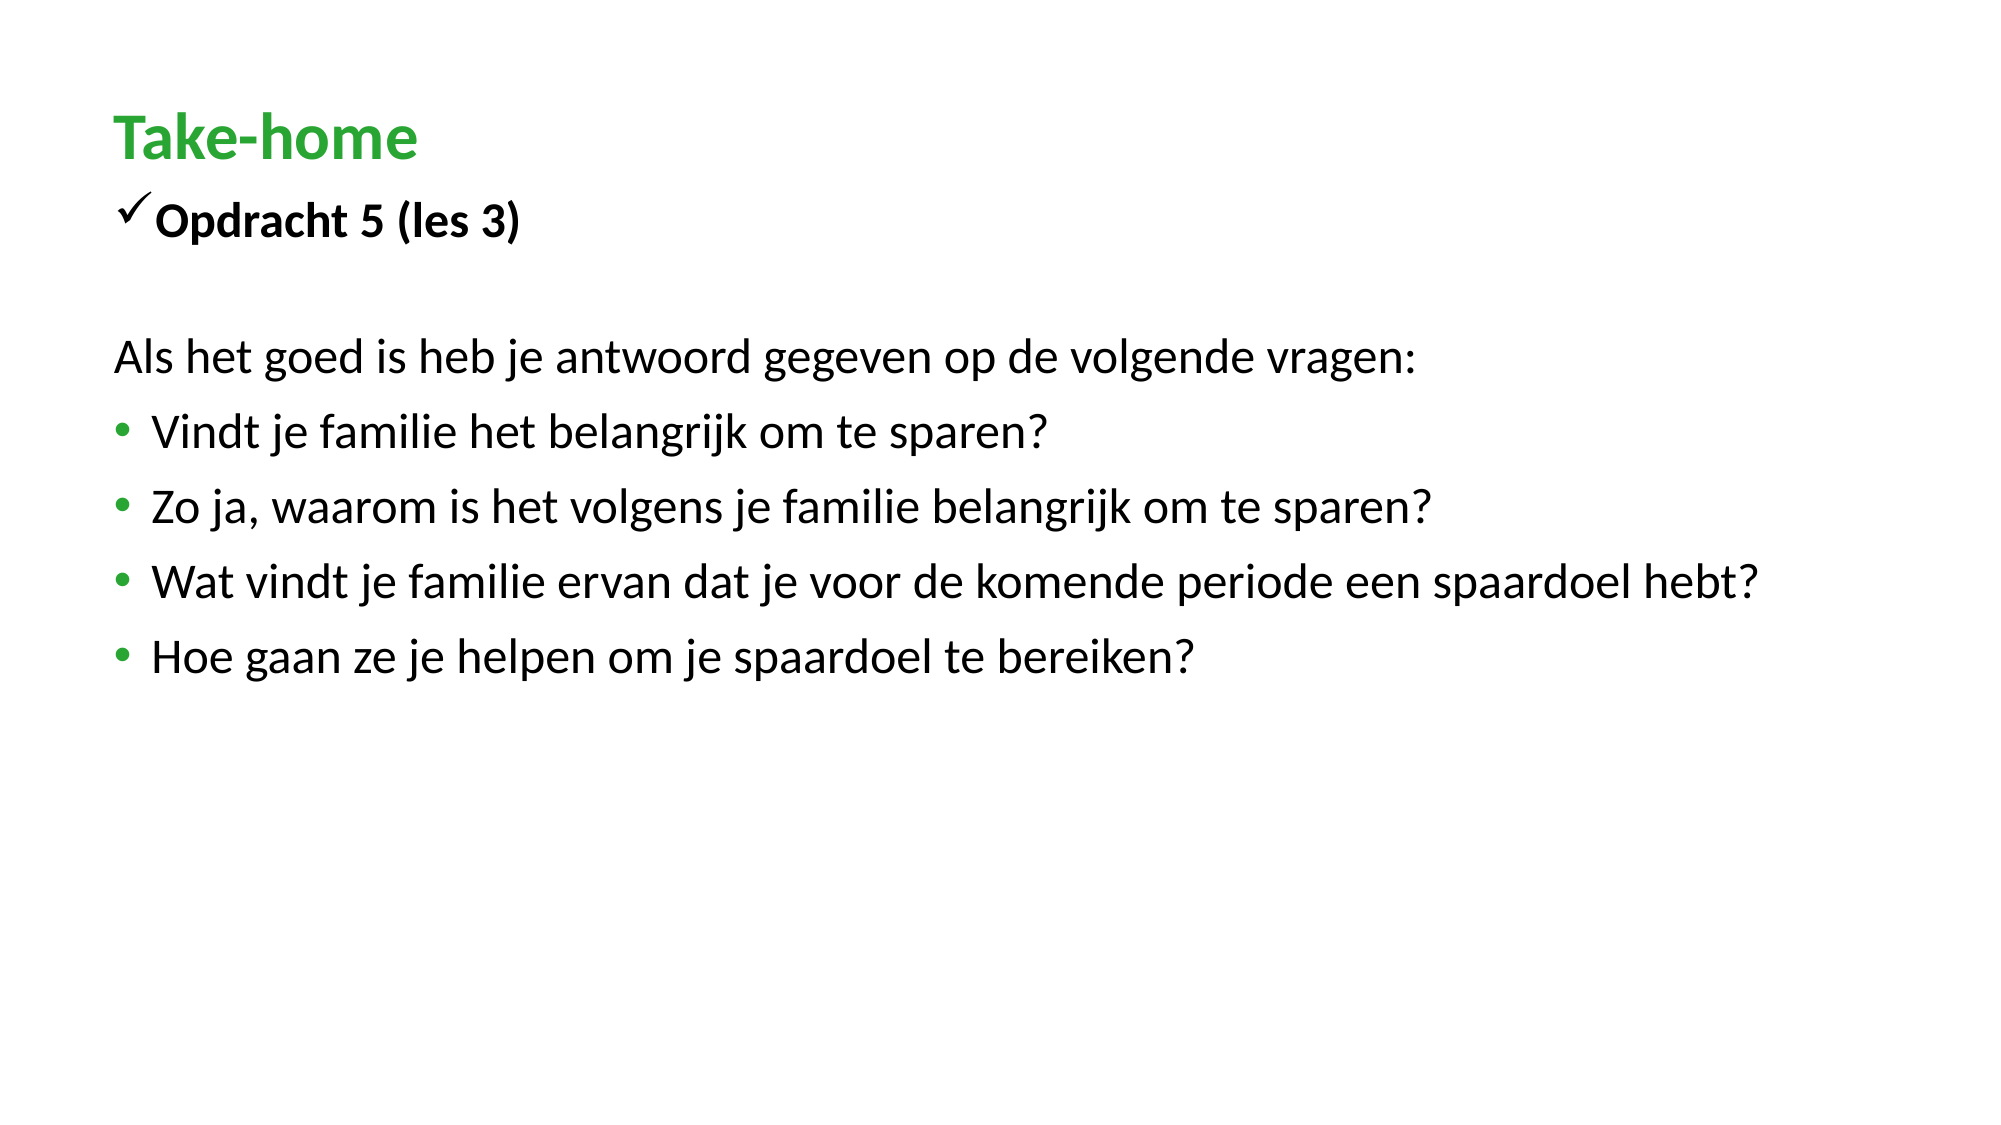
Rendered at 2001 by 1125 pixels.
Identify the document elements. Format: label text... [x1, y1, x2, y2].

text_box Take-home Opdracht 5 (les 3) Als het goed is heb je antwoord gegeven op de volgende vragen: Vindt je familie het belangrijk om te sparen? Zo ja, waarom is het volgens je familie belangrijk om te sparen? Wat vindt je familie ervan dat je voor de komende periode een spaardoel hebt? Hoe gaan ze je helpen om je spaardoel te bereiken? [114, 101, 1860, 1082]
